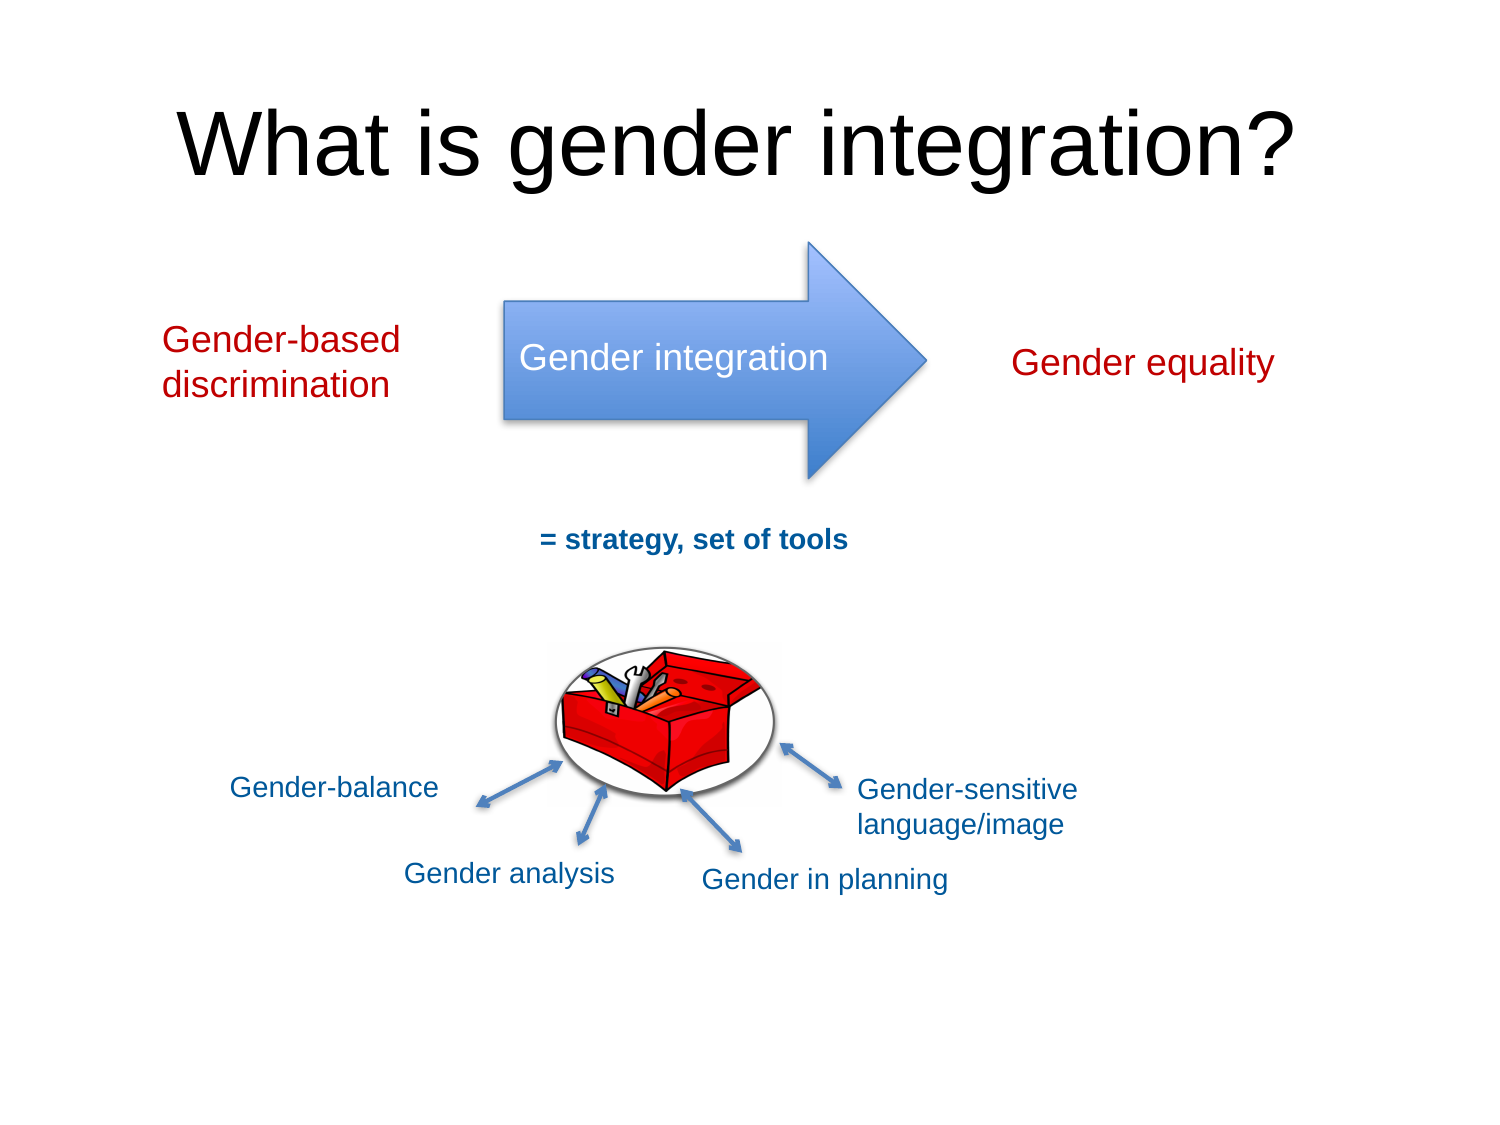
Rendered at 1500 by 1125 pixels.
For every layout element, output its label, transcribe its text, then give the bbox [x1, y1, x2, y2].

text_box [475, 760, 564, 807]
text_box Gender-sensitive language/image [842, 763, 1107, 848]
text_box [577, 783, 606, 847]
text_box Gender-balance [214, 761, 473, 811]
text_box [503, 241, 893, 325]
title What is gender integration? [75, 45, 1425, 233]
picture [547, 641, 782, 807]
text_box Gender analysis [389, 847, 651, 897]
text_box [503, 386, 903, 480]
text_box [779, 742, 843, 789]
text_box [679, 788, 743, 854]
text_box Gender integration [504, 325, 953, 386]
text_box Gender in planning [686, 852, 1016, 903]
text_box Gender-based discrimination [147, 307, 505, 413]
text_box = strategy, set of tools [524, 512, 877, 563]
text_box Gender equality [996, 330, 1331, 390]
